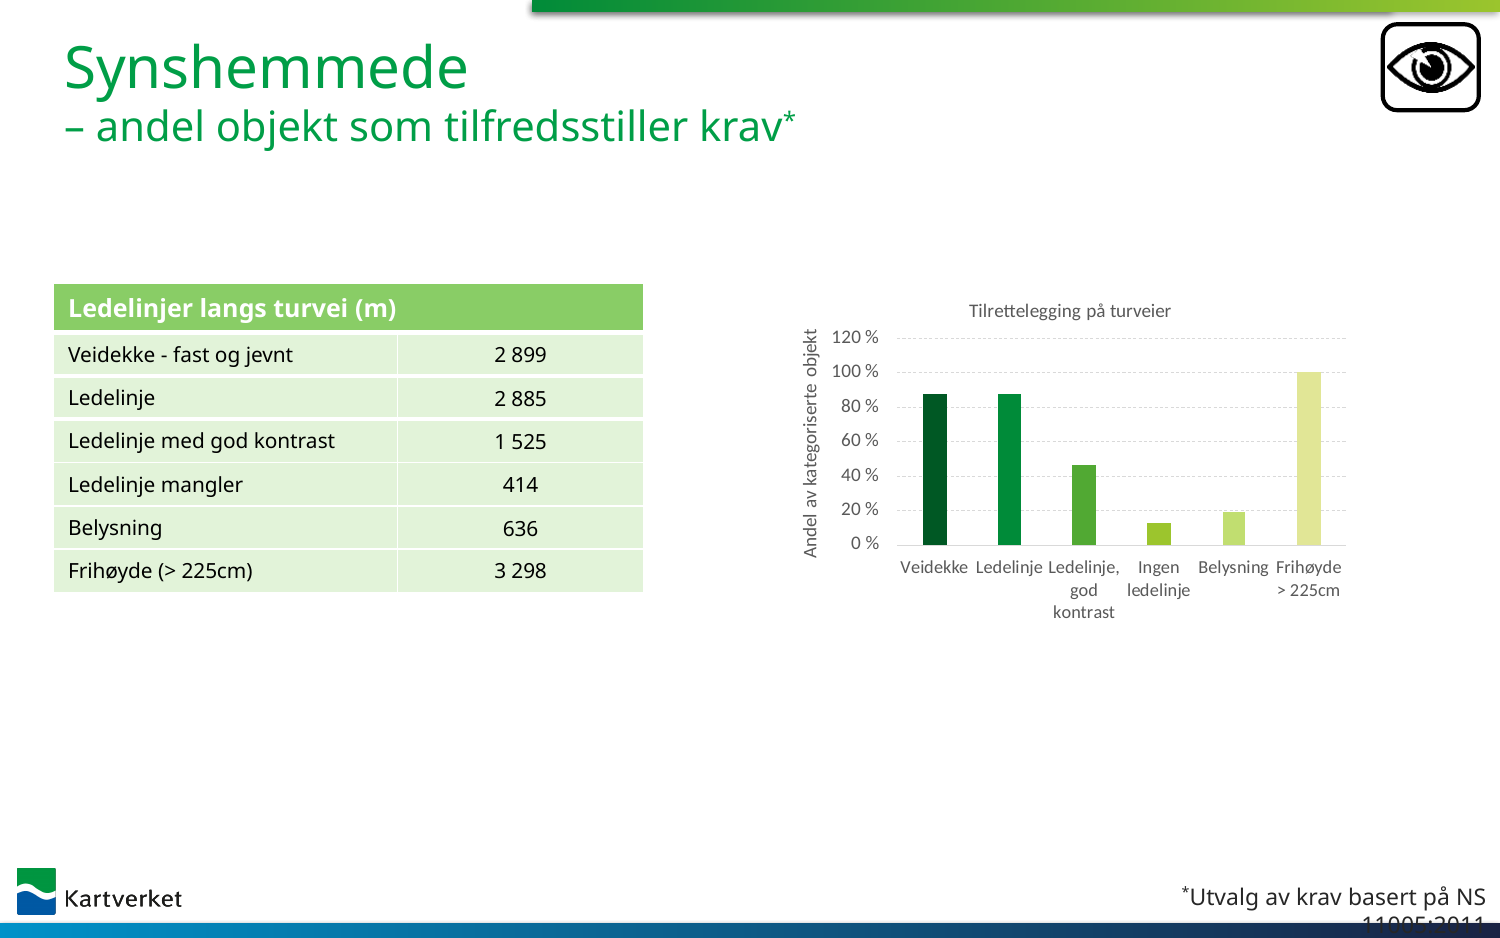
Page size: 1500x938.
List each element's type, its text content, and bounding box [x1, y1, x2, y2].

table_cell Belysning [54, 507, 397, 548]
table_cell 414 [398, 463, 643, 505]
table_cell Veidekke - fast og jevnt [54, 335, 397, 374]
table_cell 3 298 [398, 550, 643, 592]
table_cell Ledelinje mangler [54, 463, 397, 505]
table_cell 2 885 [398, 378, 643, 417]
table_cell Ledelinje [54, 378, 397, 417]
table_cell Frihøyde (> 225cm) [54, 550, 397, 592]
table_cell 2 899 [398, 335, 643, 374]
table_cell Ledelinje med god kontrast [54, 421, 397, 462]
picture [791, 291, 1349, 630]
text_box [1382, 24, 1480, 111]
text_box Synshemmede – andel objekt som tilfredsstiller krav* [49, 24, 1431, 158]
table_header Ledelinjer langs turvei (m) [54, 284, 643, 330]
table_cell 1 525 [398, 421, 643, 462]
text_box *Utvalg av krav basert på NS 11005:2011 [1068, 873, 1500, 938]
table_cell 636 [398, 507, 643, 548]
